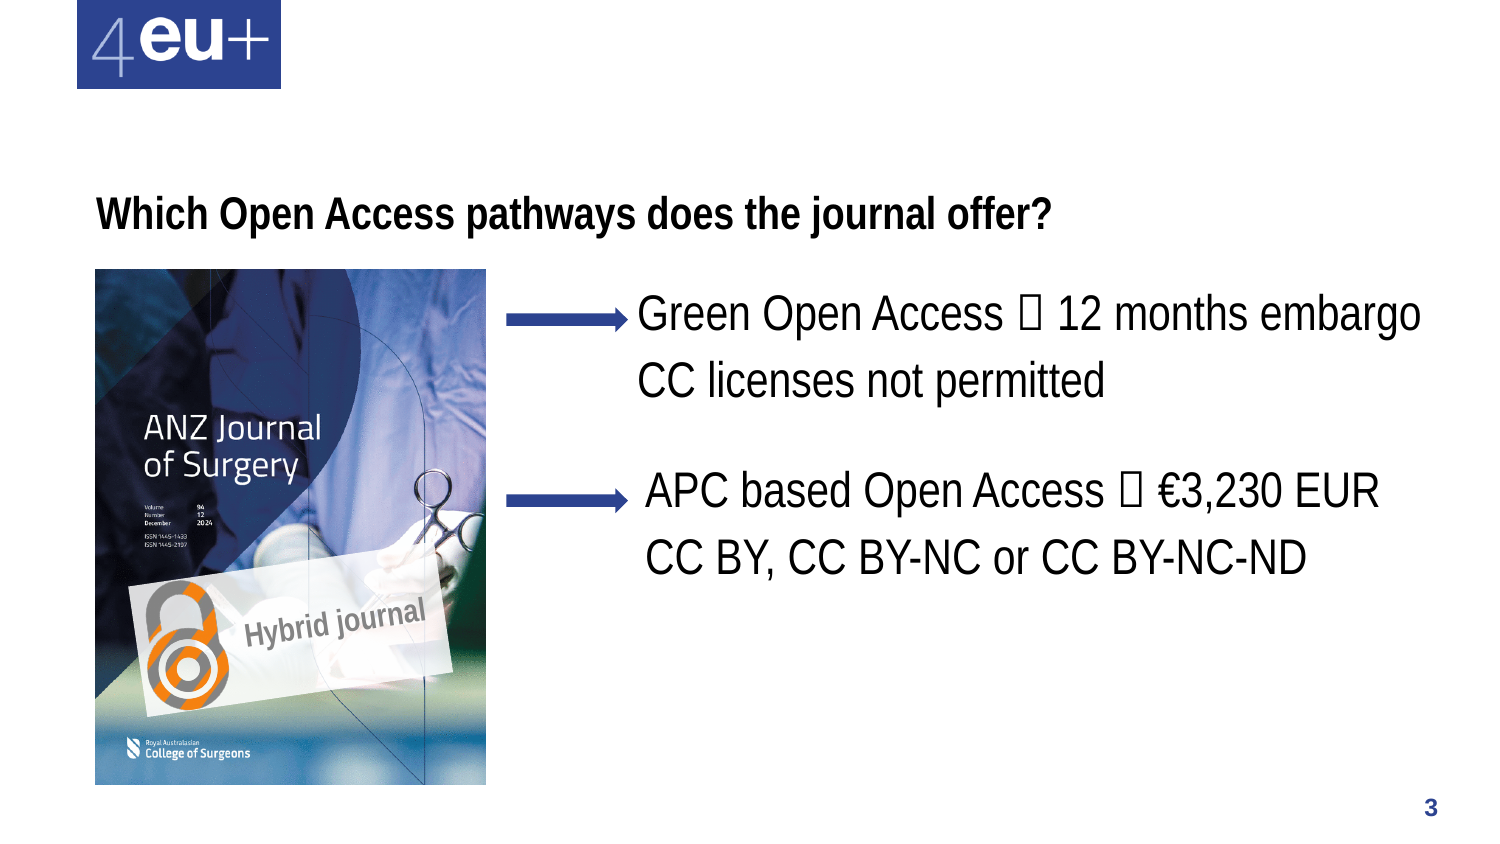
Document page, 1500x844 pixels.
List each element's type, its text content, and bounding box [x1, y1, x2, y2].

picture [77, 0, 281, 89]
text_box [504, 486, 631, 516]
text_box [135, 563, 446, 696]
list Green Open Access  12 months embargo CC licenses not permitted [603, 272, 1476, 435]
slide_number 3 [1356, 784, 1439, 830]
title Which Open Access pathways does the journal offer? [62, 176, 1439, 279]
picture [95, 269, 486, 785]
text_box [504, 305, 631, 335]
text_box APC based Open Access  €3,230 EUR CC BY, CC BY-NC or CC BY-NC-ND [611, 449, 1484, 774]
